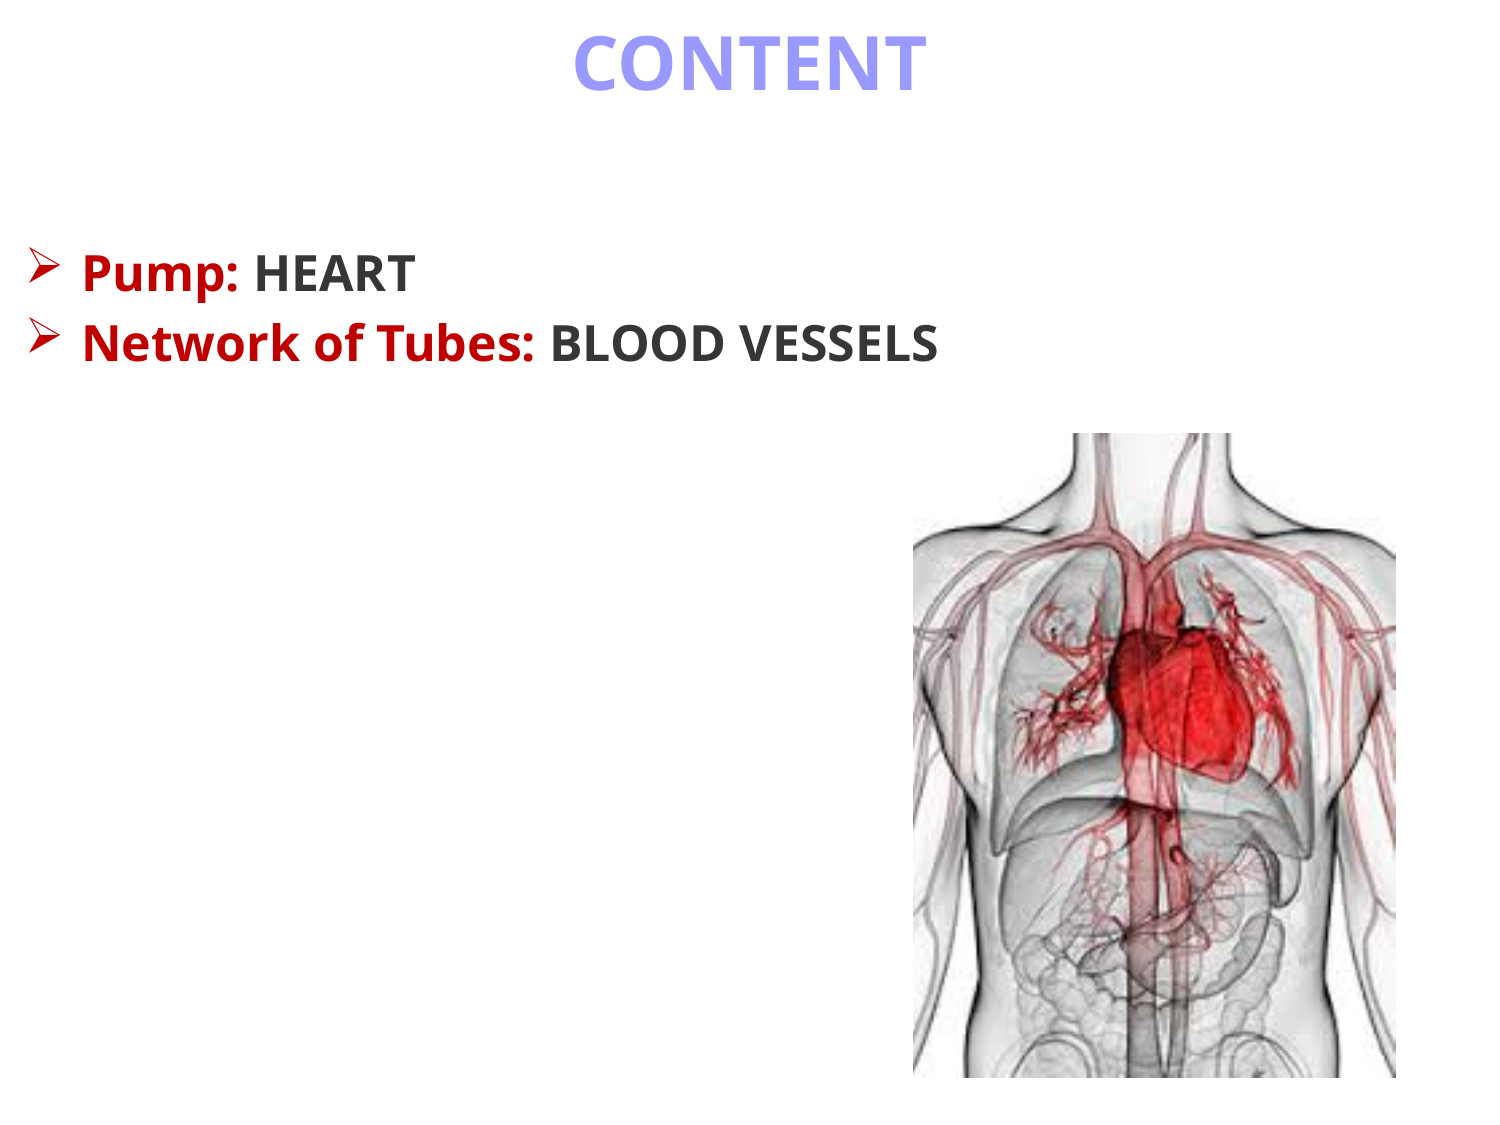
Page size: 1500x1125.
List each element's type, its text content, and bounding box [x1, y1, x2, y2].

text_box CONTENT [0, 8, 1500, 130]
list Pump: HEART Network of Tubes: BLOOD VESSELS [9, 233, 1083, 442]
picture [912, 433, 1396, 1078]
